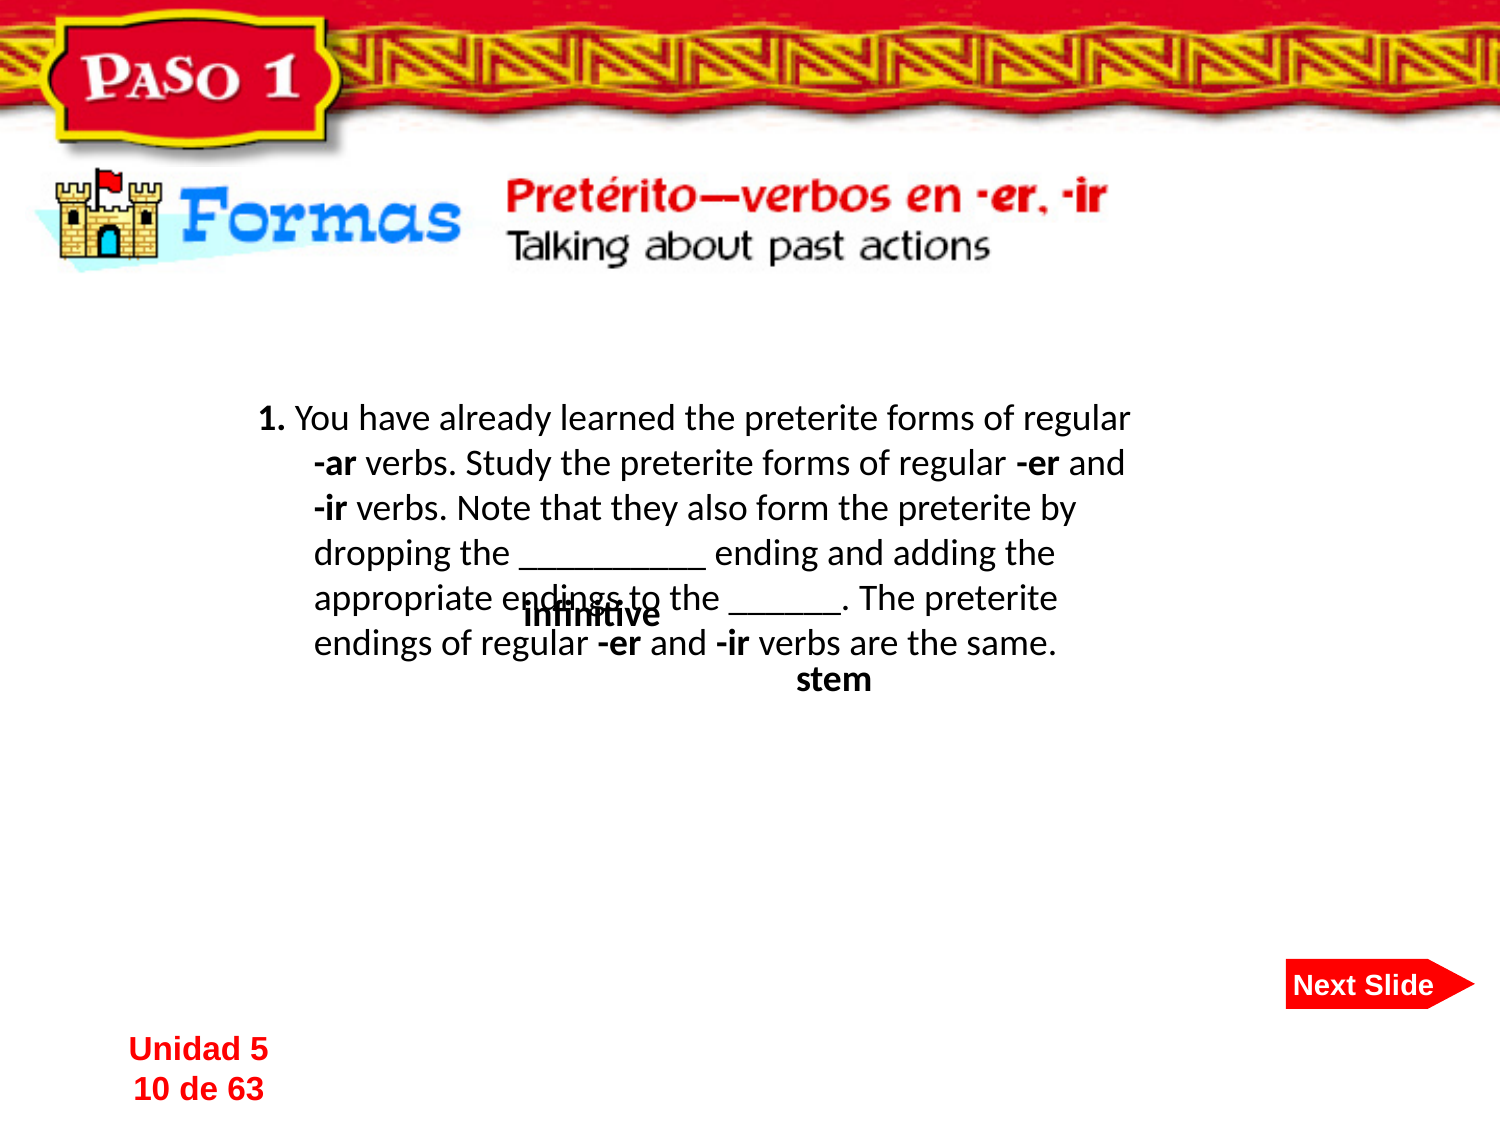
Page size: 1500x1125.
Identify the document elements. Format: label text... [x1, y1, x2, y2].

text_box infinitive [508, 581, 677, 641]
picture [0, 0, 1500, 292]
text_box 1. You have already learned the preterite forms of regular -ar verbs. Study the preterite forms of regular -er and -ir verbs. Note that they also form the preterite by dropping the __________ ending and adding the appropriate endings to the ______. The preterite endings of regular -er and -ir verbs are the same. [242, 385, 1269, 671]
text_box Unidad 5 10 de 63 [108, 1020, 290, 1115]
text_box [1277, 958, 1476, 1010]
text_box stem [781, 646, 888, 707]
